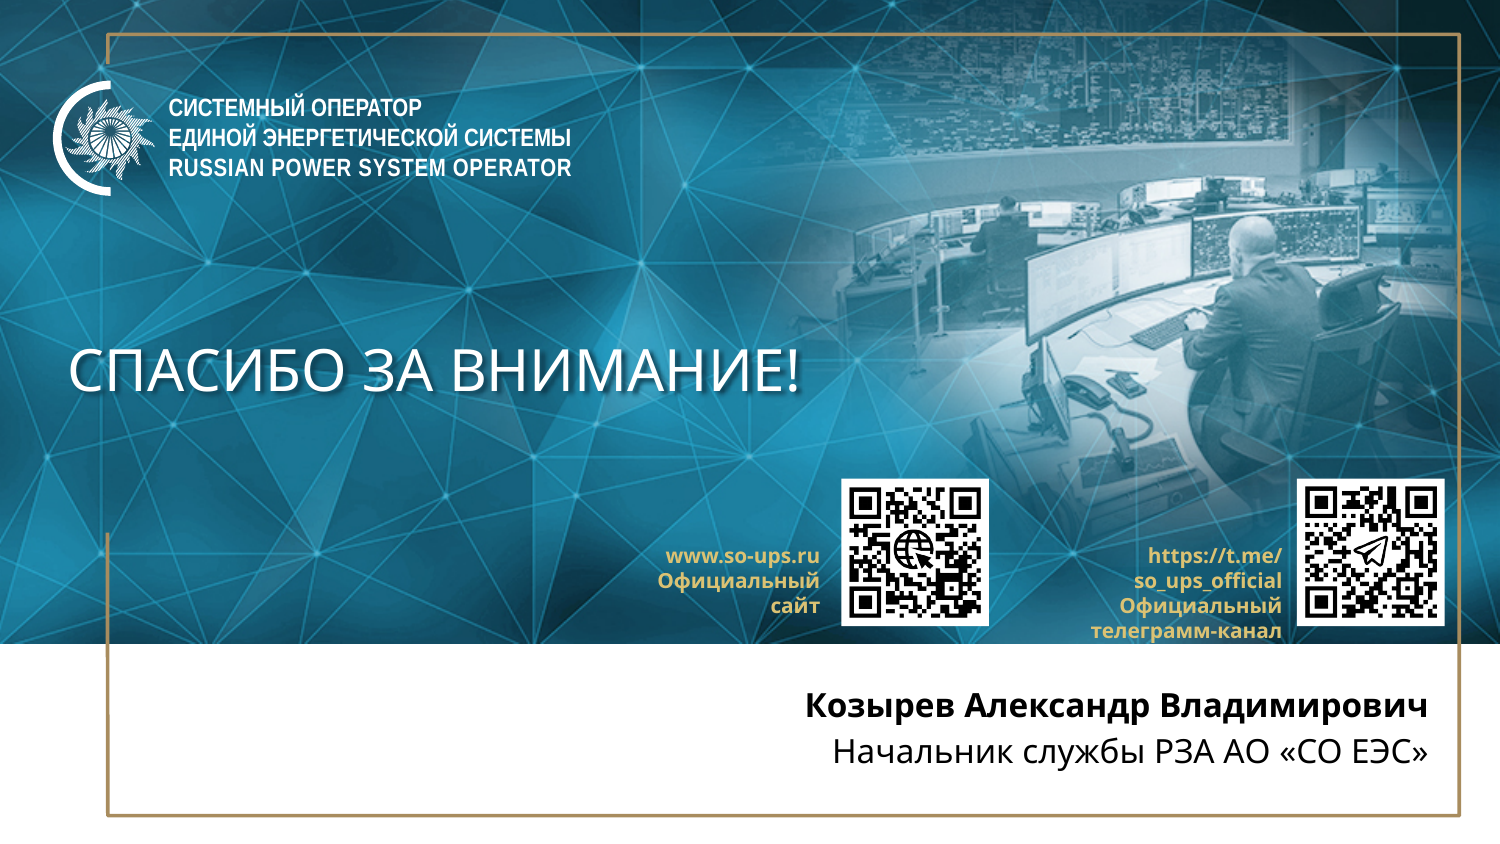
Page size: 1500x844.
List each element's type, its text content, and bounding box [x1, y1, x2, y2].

subtitle Козырев Александр Владимирович Начальник службы РЗА АО «СО ЕЭС» [120, 658, 1445, 796]
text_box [841, 478, 990, 627]
picture [0, 0, 1500, 644]
title Спасибо за внимание! [52, 205, 1192, 532]
picture [110, 534, 989, 644]
text_box www.so-ups.ru Официальный сайт [635, 535, 835, 626]
text_box https://t.me/so_ups_official Официальный телеграмм-канал [989, 535, 1298, 650]
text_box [1296, 478, 1445, 627]
